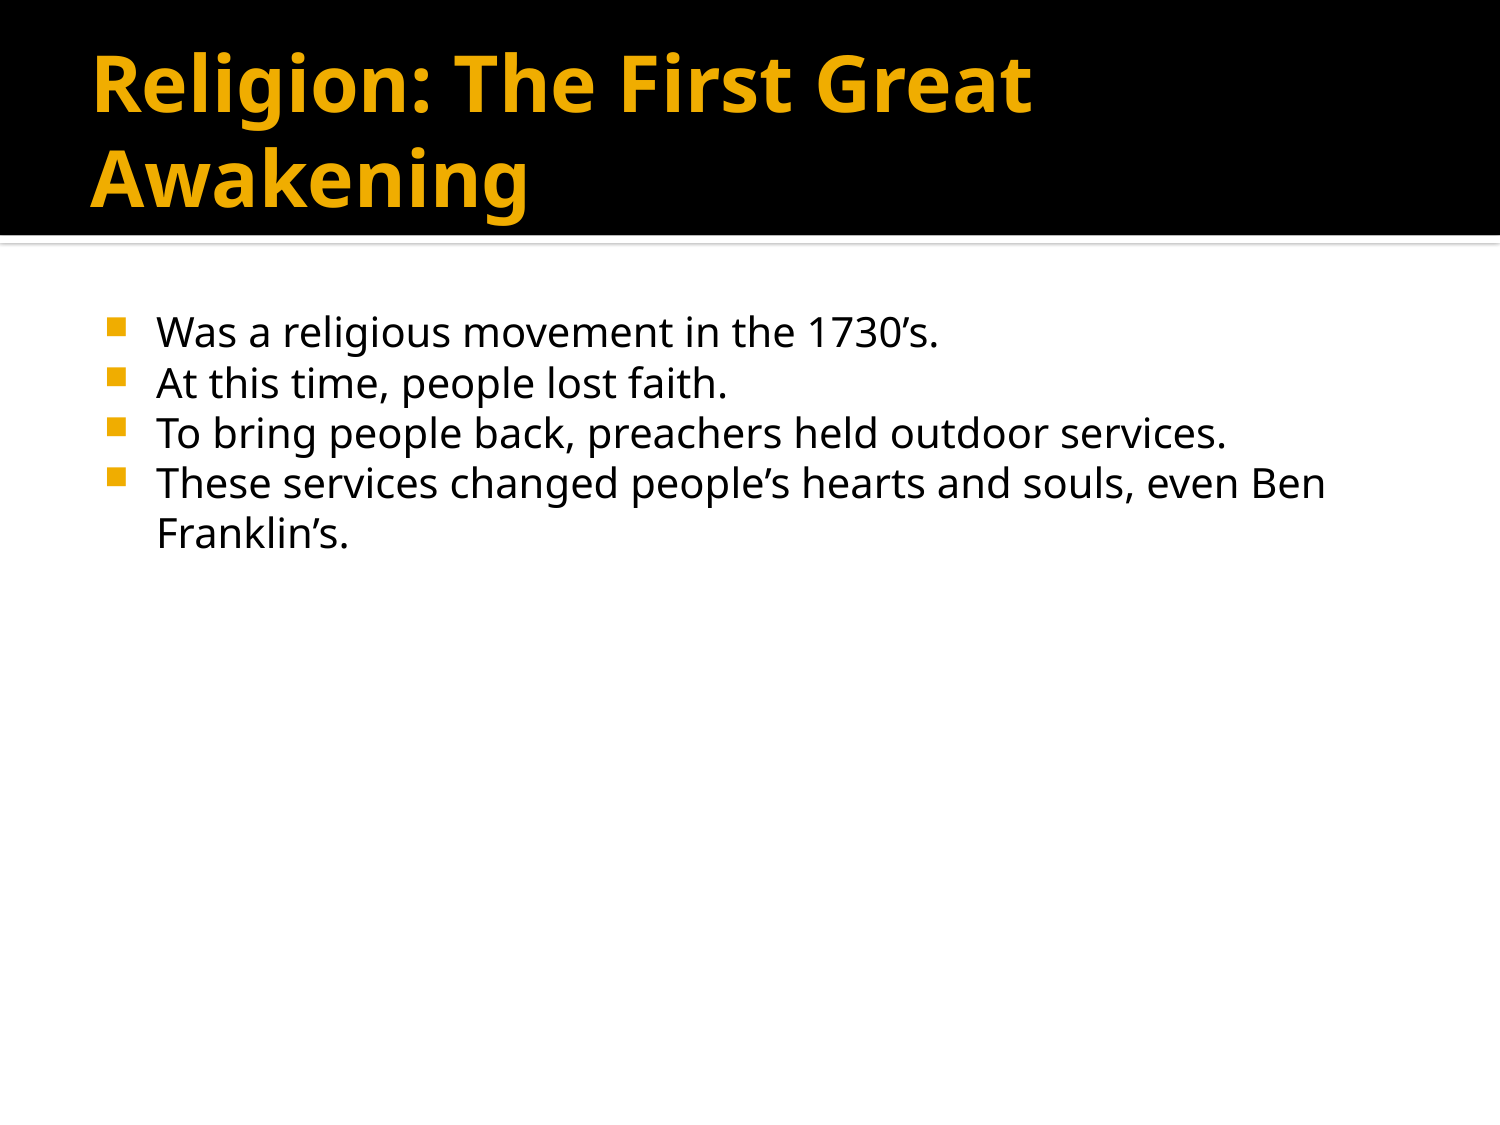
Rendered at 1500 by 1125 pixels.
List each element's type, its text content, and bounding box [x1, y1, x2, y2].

list Was a religious movement in the 1730’s. At this time, people lost faith. To bring people back, preachers held outdoor services. These services changed people’s hearts and souls, even Ben Franklin’s. [75, 291, 1425, 1050]
title Religion: The First Great Awakening [75, 25, 1425, 231]
